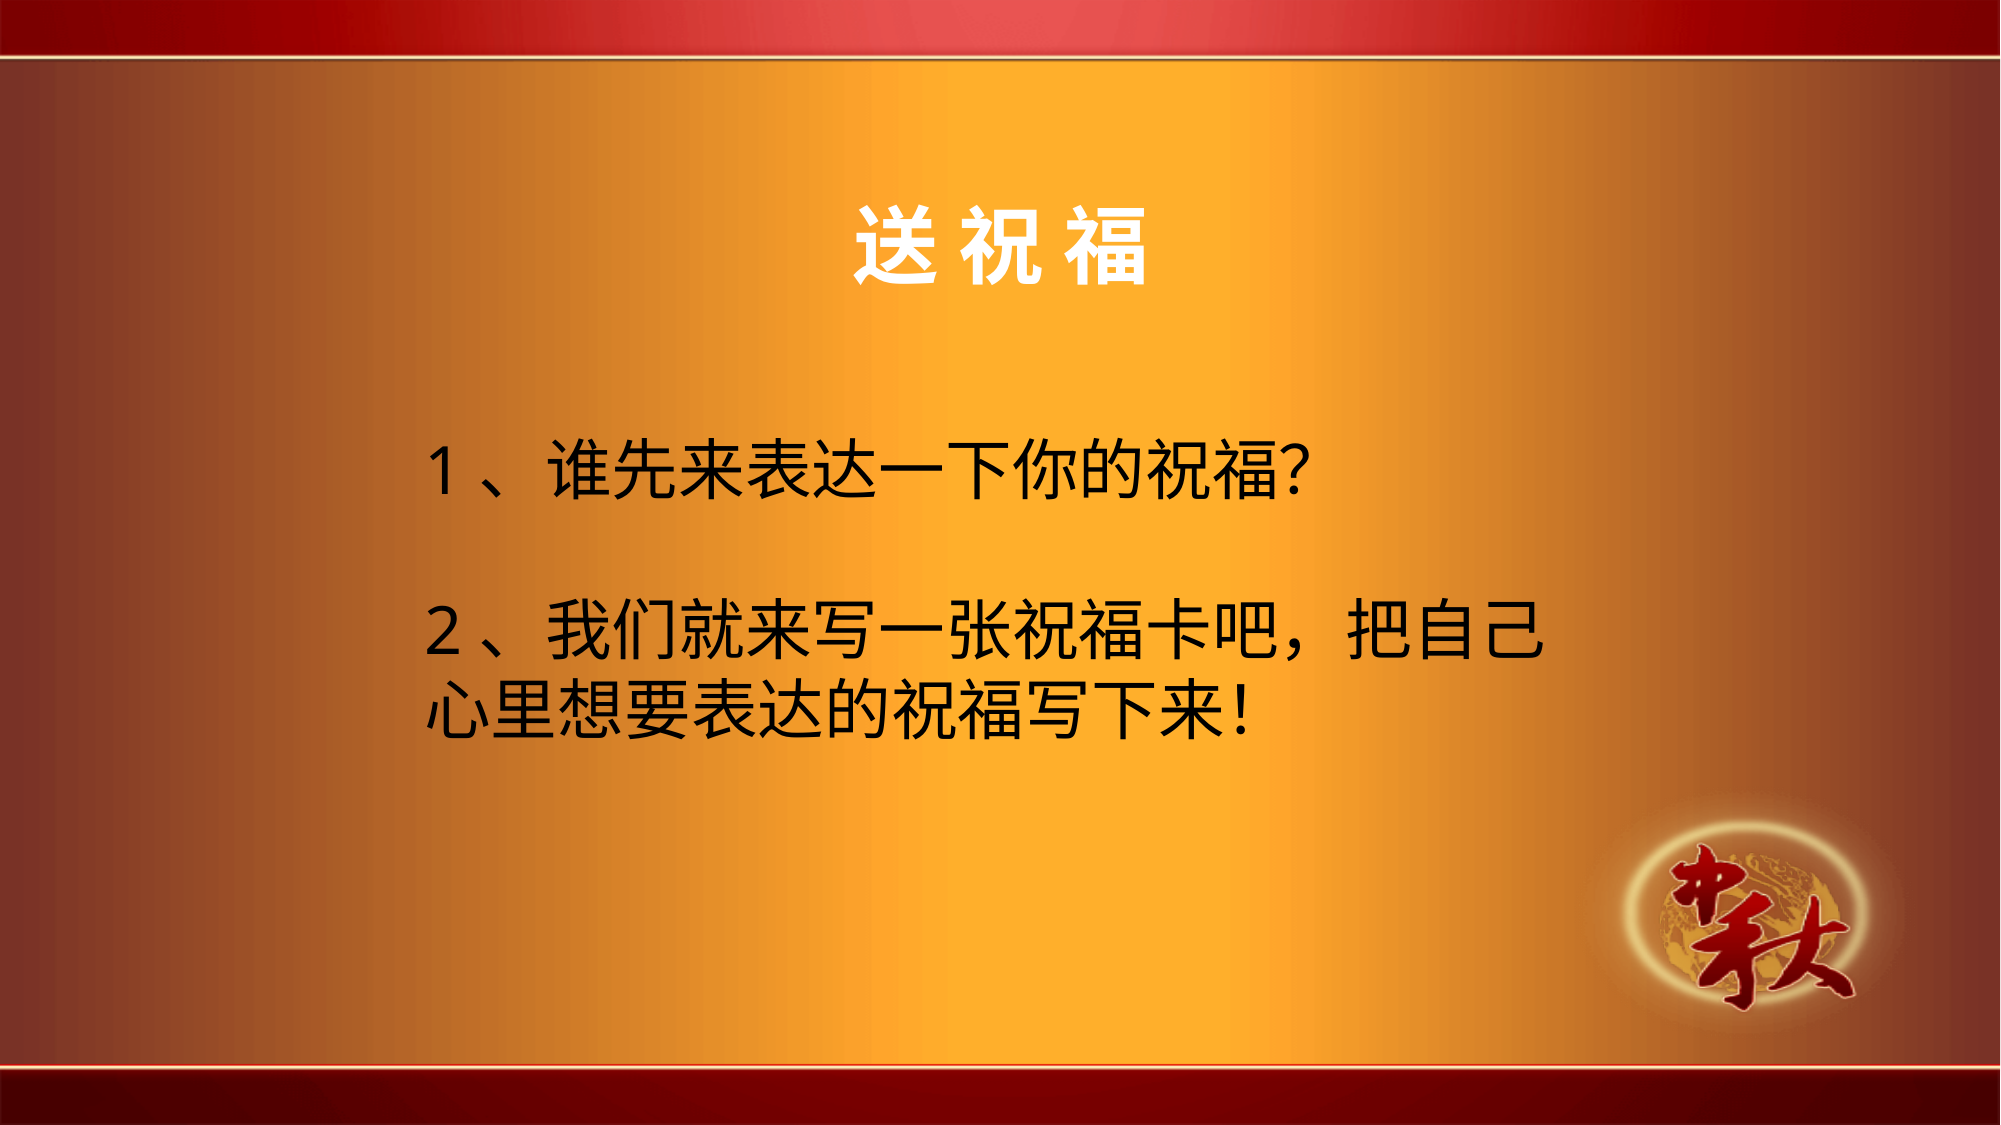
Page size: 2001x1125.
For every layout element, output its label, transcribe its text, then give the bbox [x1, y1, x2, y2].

text_box 1、谁先来表达一下你的祝福？ 2、我们就来写一张祝福卡吧，把自己心里想要表达的祝福写下来！ [409, 420, 1591, 756]
picture [0, 0, 2001, 1125]
title 送 祝 福 [326, 184, 1677, 303]
